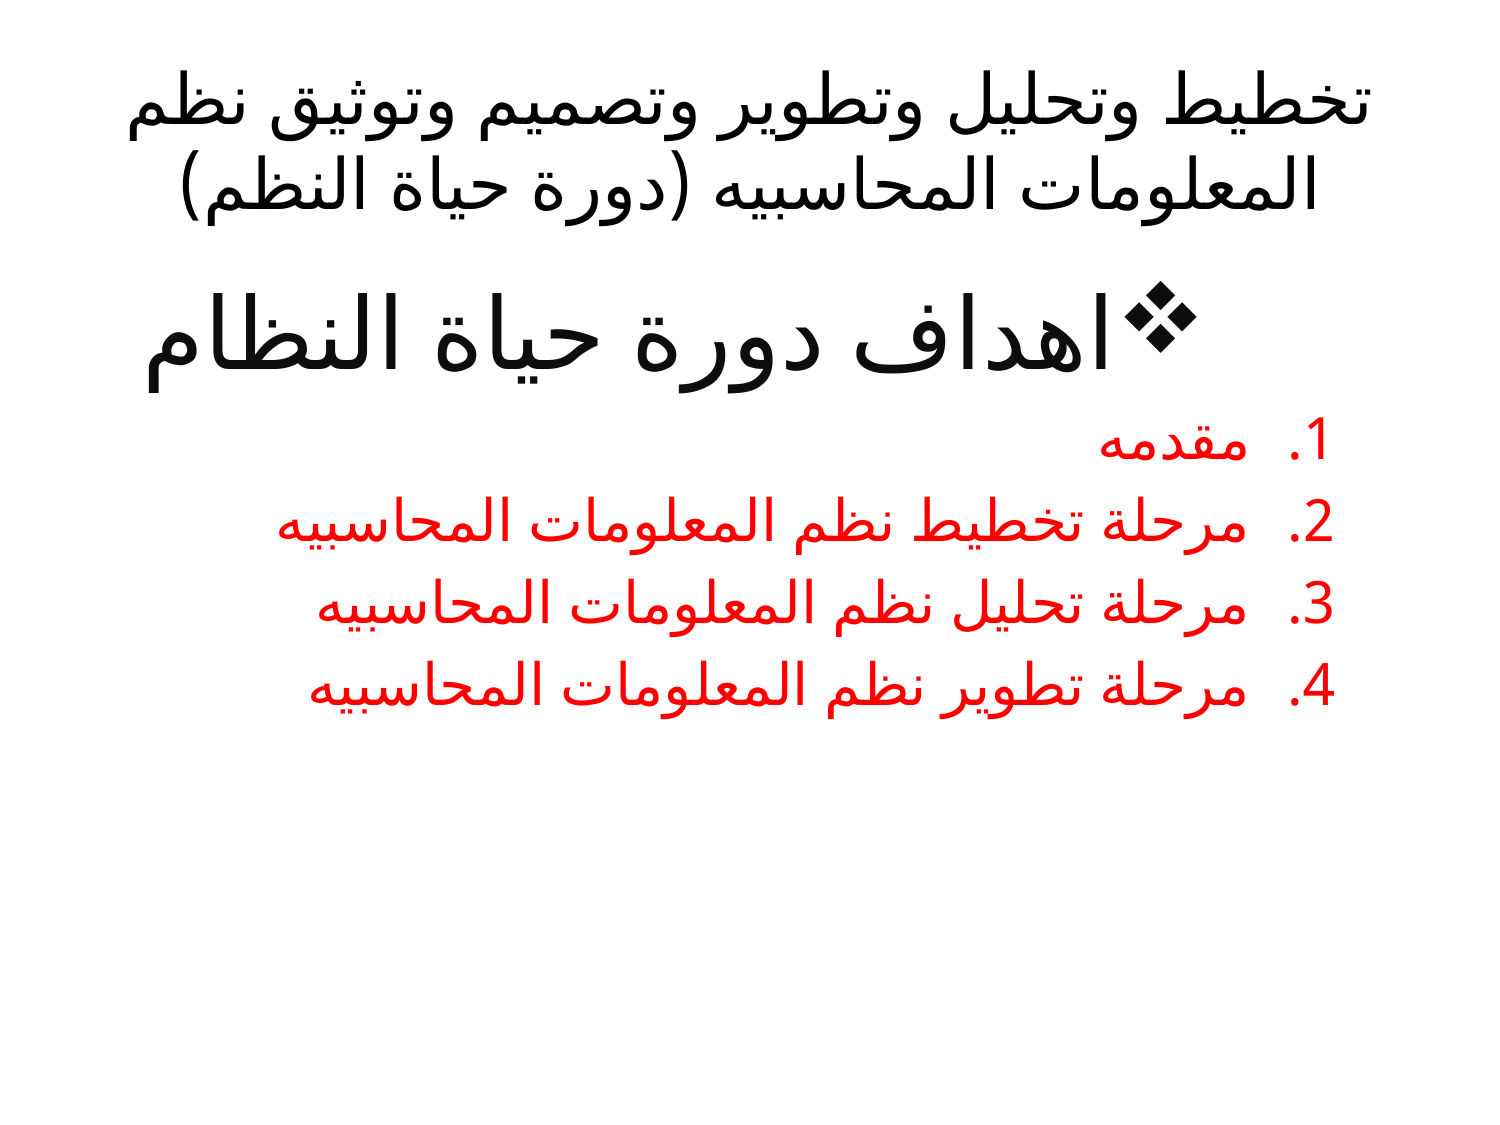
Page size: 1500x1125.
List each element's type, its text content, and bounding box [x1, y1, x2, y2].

title تخطيط وتحليل وتطوير وتصميم وتوثيق نظم المعلومات المحاسبيه (دورة حياة النظم) [75, 45, 1425, 233]
list اهداف دورة حياة النظام مقدمه مرحلة تخطيط نظم المعلومات المحاسبيه مرحلة تحليل نظم المعلومات المحاسبيه مرحلة تطوير نظم المعلومات المحاسبيه [0, 262, 1350, 1005]
